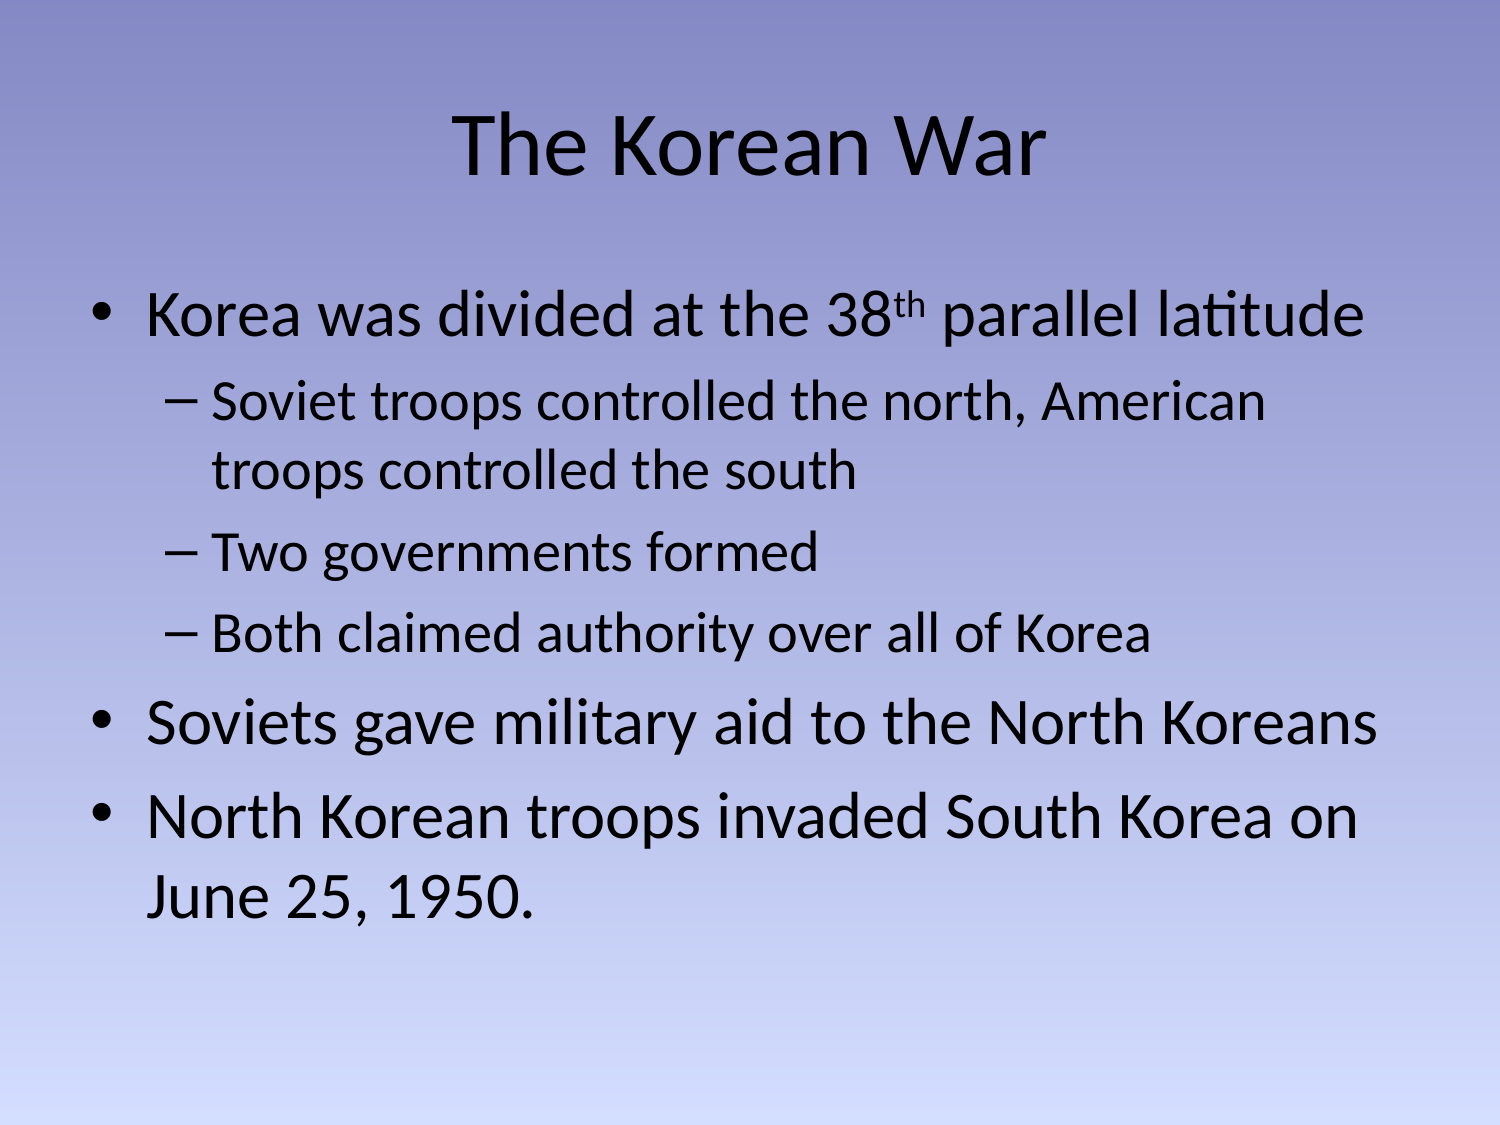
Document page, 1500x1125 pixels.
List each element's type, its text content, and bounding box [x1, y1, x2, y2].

title The Korean War [75, 45, 1425, 233]
list Korea was divided at the 38th parallel latitude Soviet troops controlled the north, American troops controlled the south Two governments formed Both claimed authority over all of Korea Soviets gave military aid to the North Koreans North Korean troops invaded South Korea on June 25, 1950. [75, 262, 1425, 1005]
